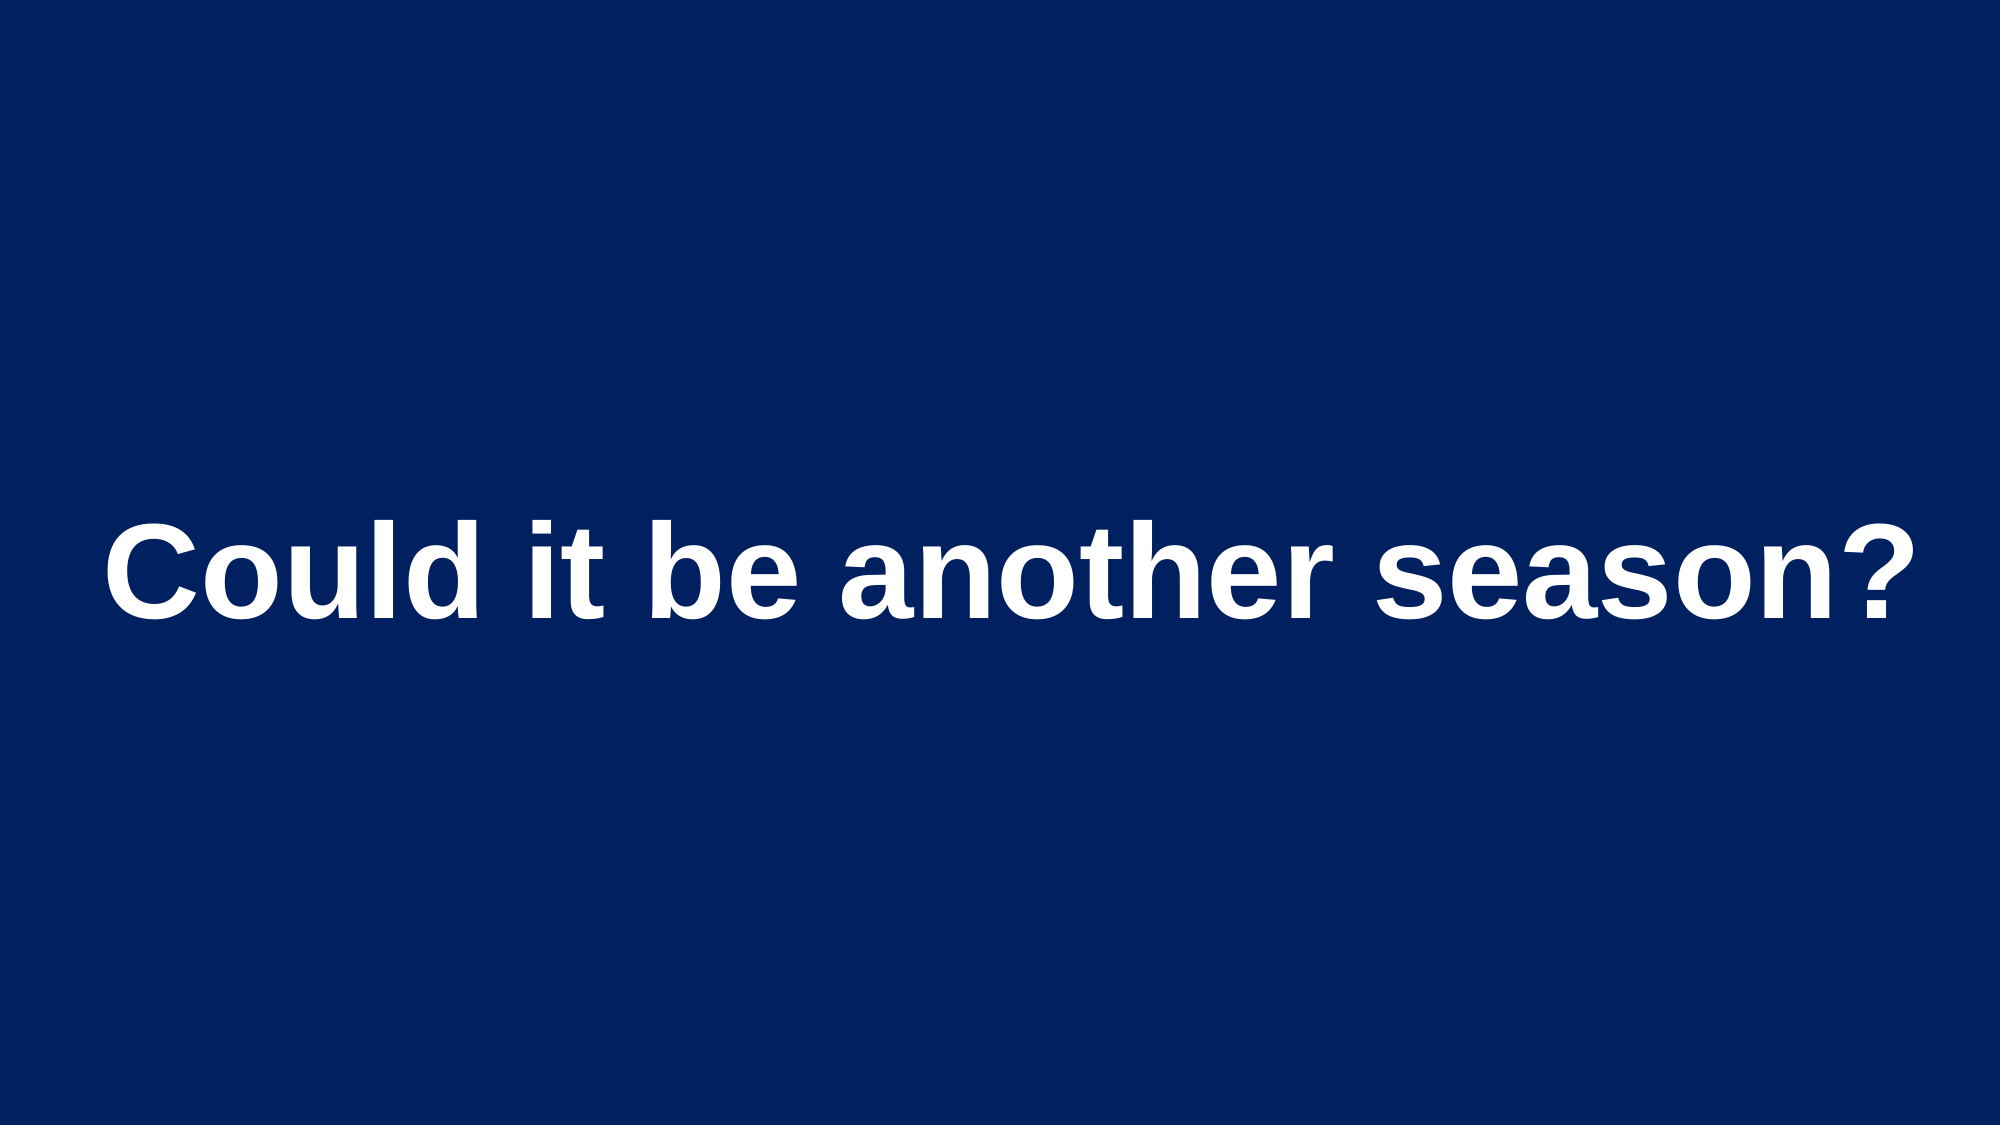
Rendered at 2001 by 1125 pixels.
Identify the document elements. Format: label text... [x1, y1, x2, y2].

text_box Could it be another season? [87, 475, 2000, 654]
